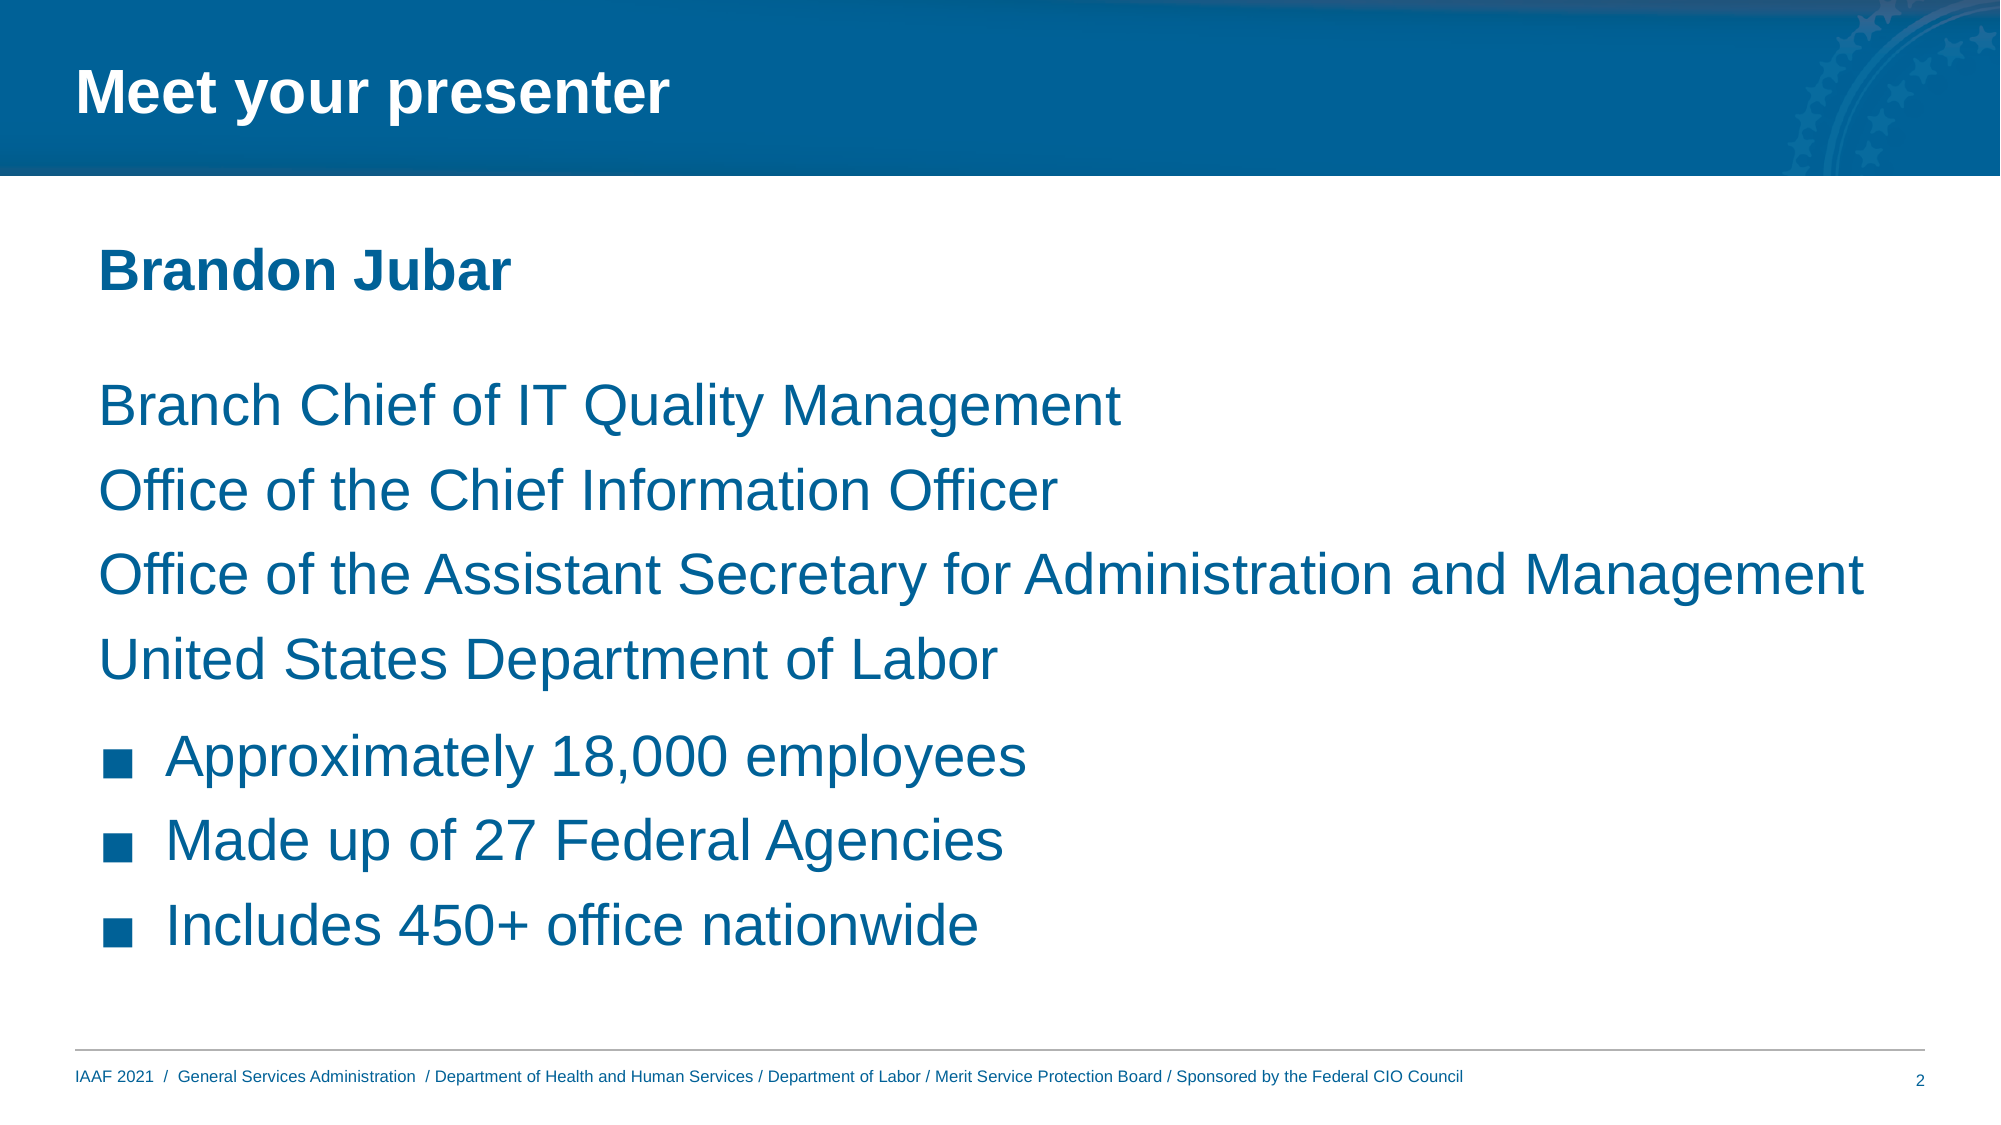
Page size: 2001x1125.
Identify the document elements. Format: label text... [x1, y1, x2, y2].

picture [0, 168, 666, 176]
picture [0, 0, 2000, 176]
slide_number 2 [1880, 1065, 1925, 1095]
list Brandon Jubar Branch Chief of IT Quality Management Office of the Chief Information Officer Office of the Assistant Secretary for Administration and Management United States Department of Labor Approximately 18,000 employees Made up of 27 Federal Agencies Includes 450+ office nationwide [75, 224, 1925, 1035]
title Meet your presenter [75, 52, 1800, 128]
